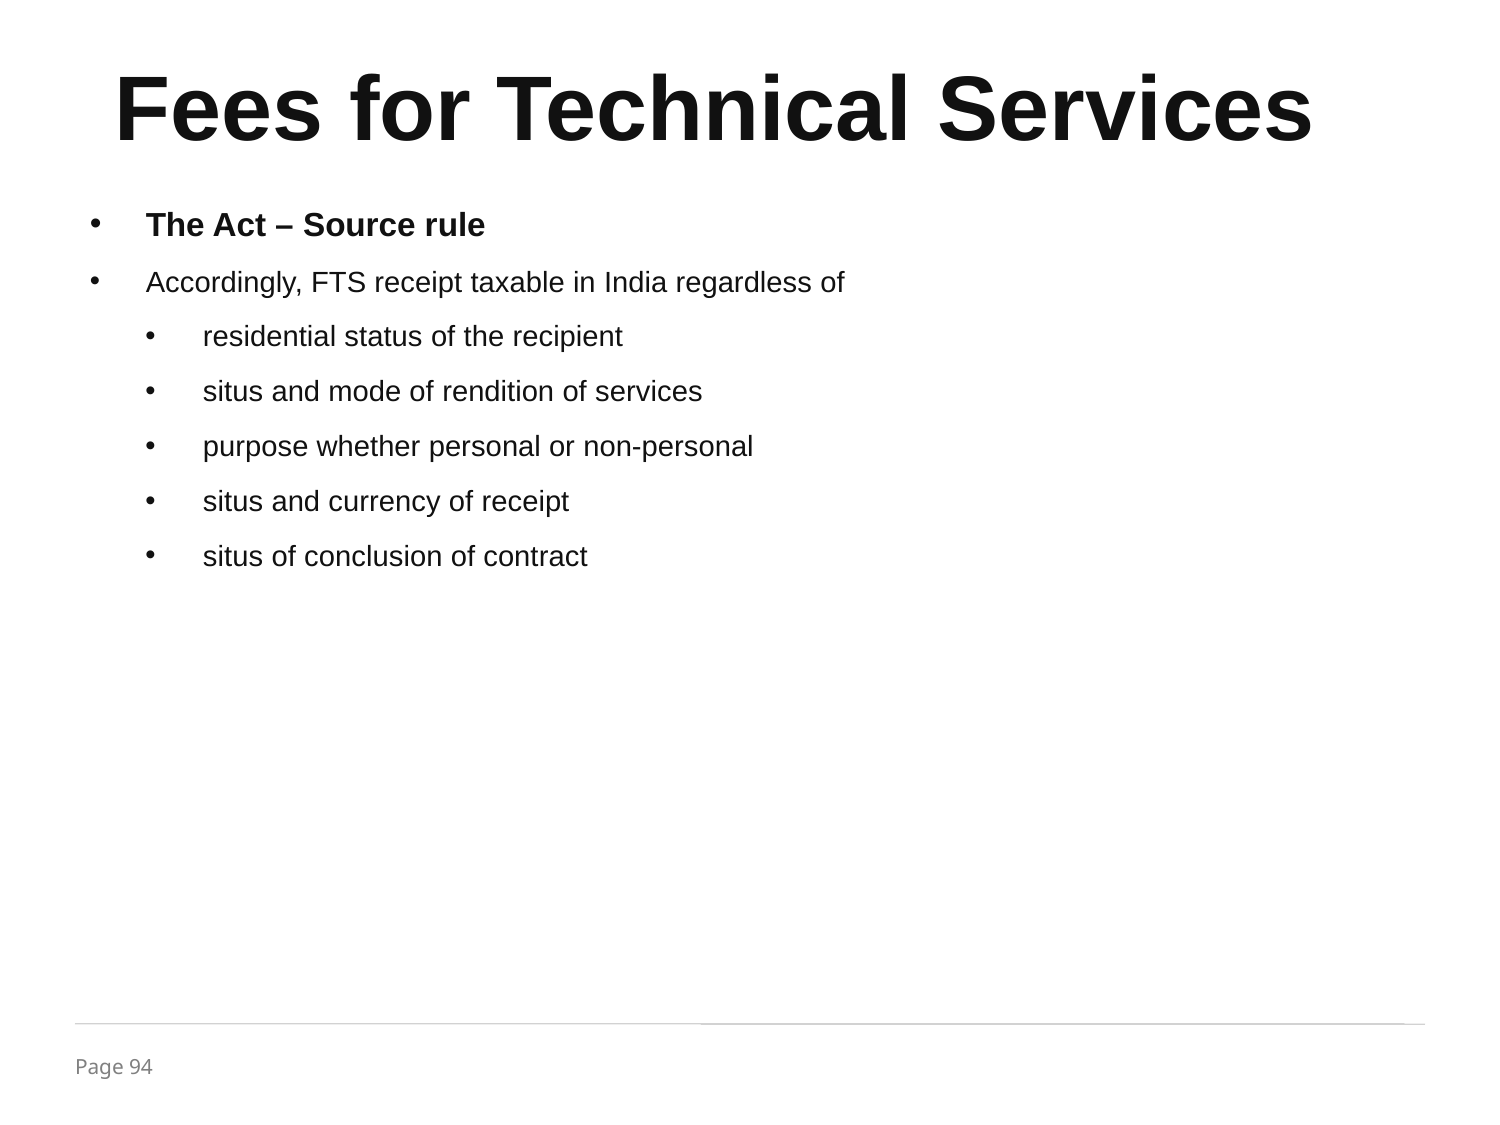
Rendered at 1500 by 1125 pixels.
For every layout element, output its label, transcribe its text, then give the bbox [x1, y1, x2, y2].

text_box Fees for Technical Services [100, 57, 1451, 200]
list The Act – Source rule Accordingly, FTS receipt taxable in India regardless of residential status of the recipient situs and mode of rendition of services purpose whether personal or non-personal situs and currency of receipt situs of conclusion of contract [75, 195, 1425, 983]
